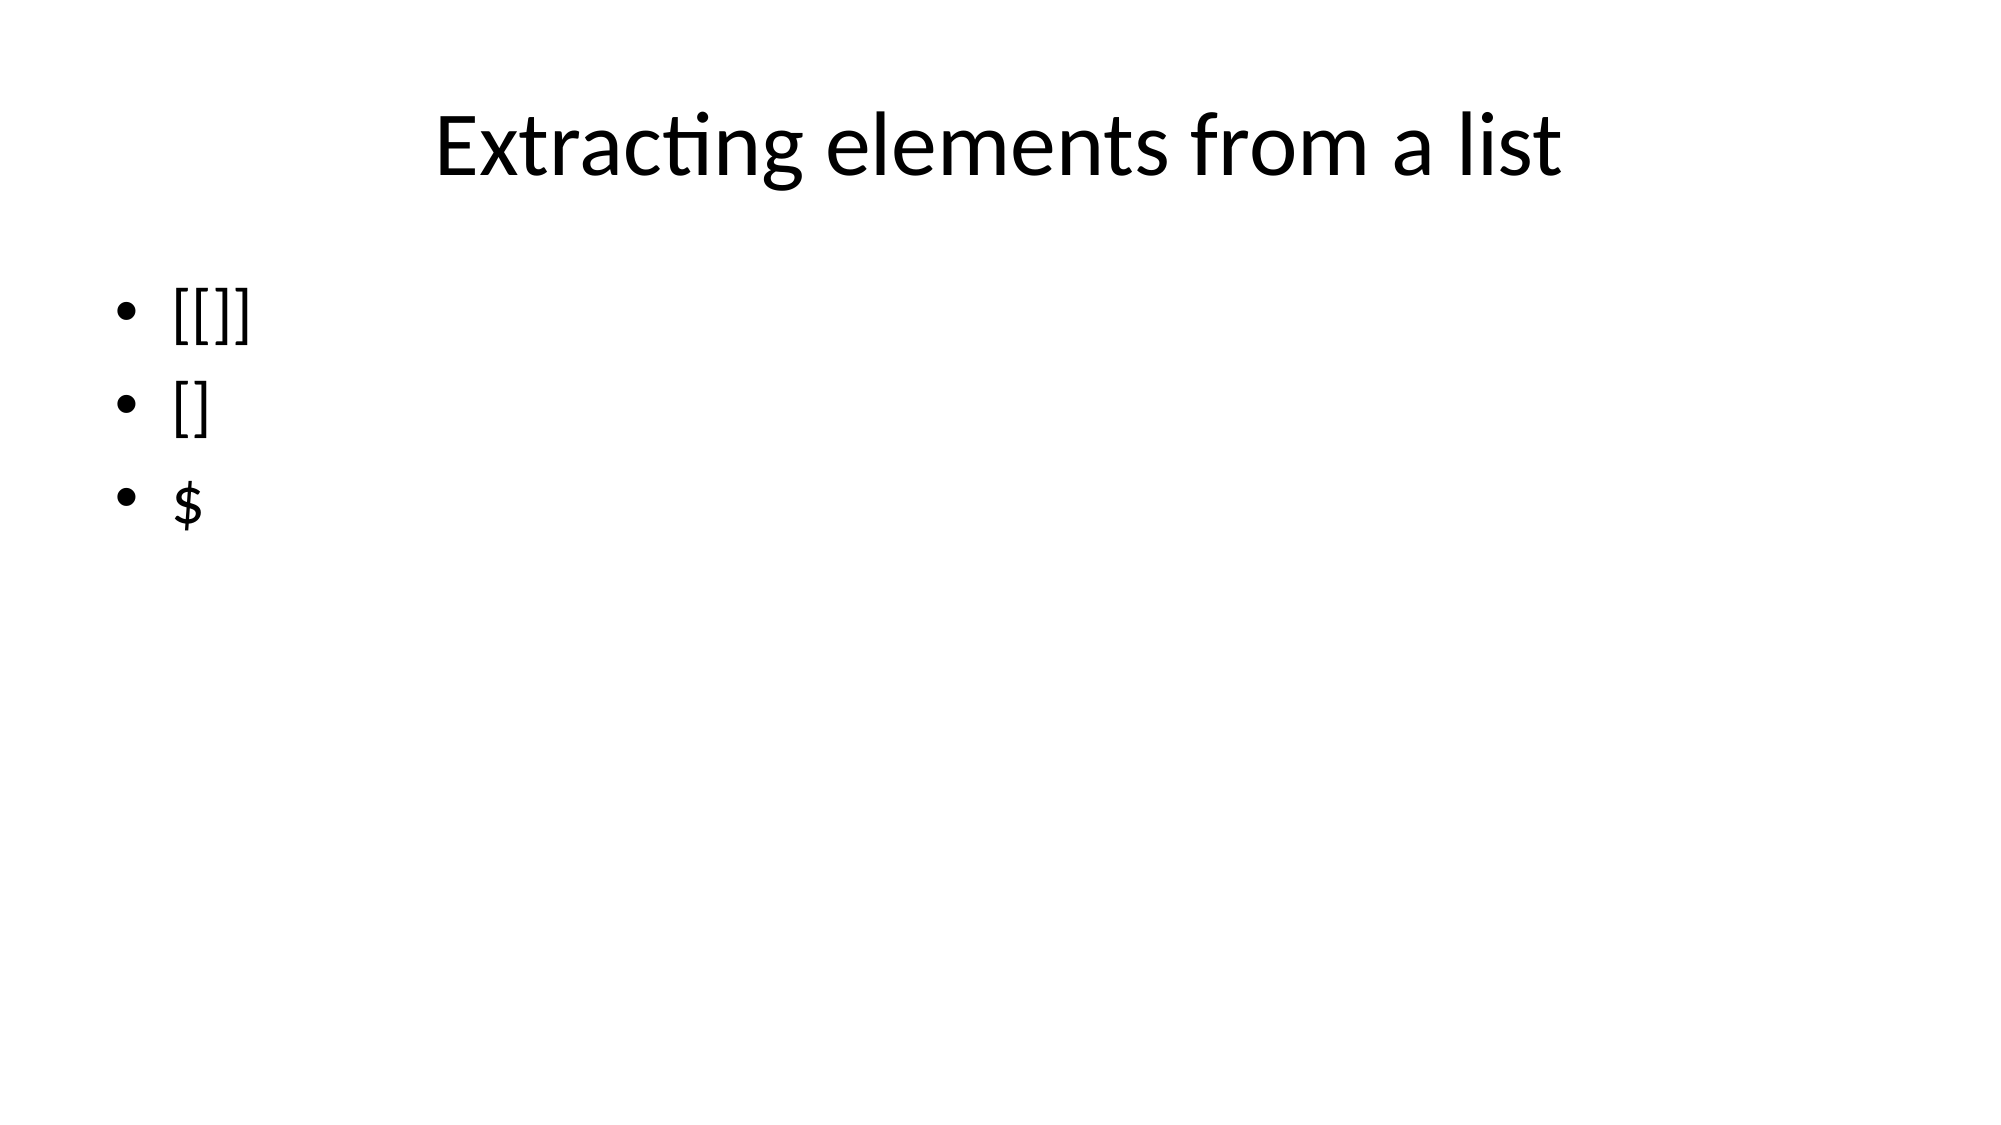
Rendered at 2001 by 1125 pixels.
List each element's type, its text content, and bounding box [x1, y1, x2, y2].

list [[]] [] $ [99, 262, 1900, 1005]
title Extracting elements from a list [99, 45, 1900, 233]
